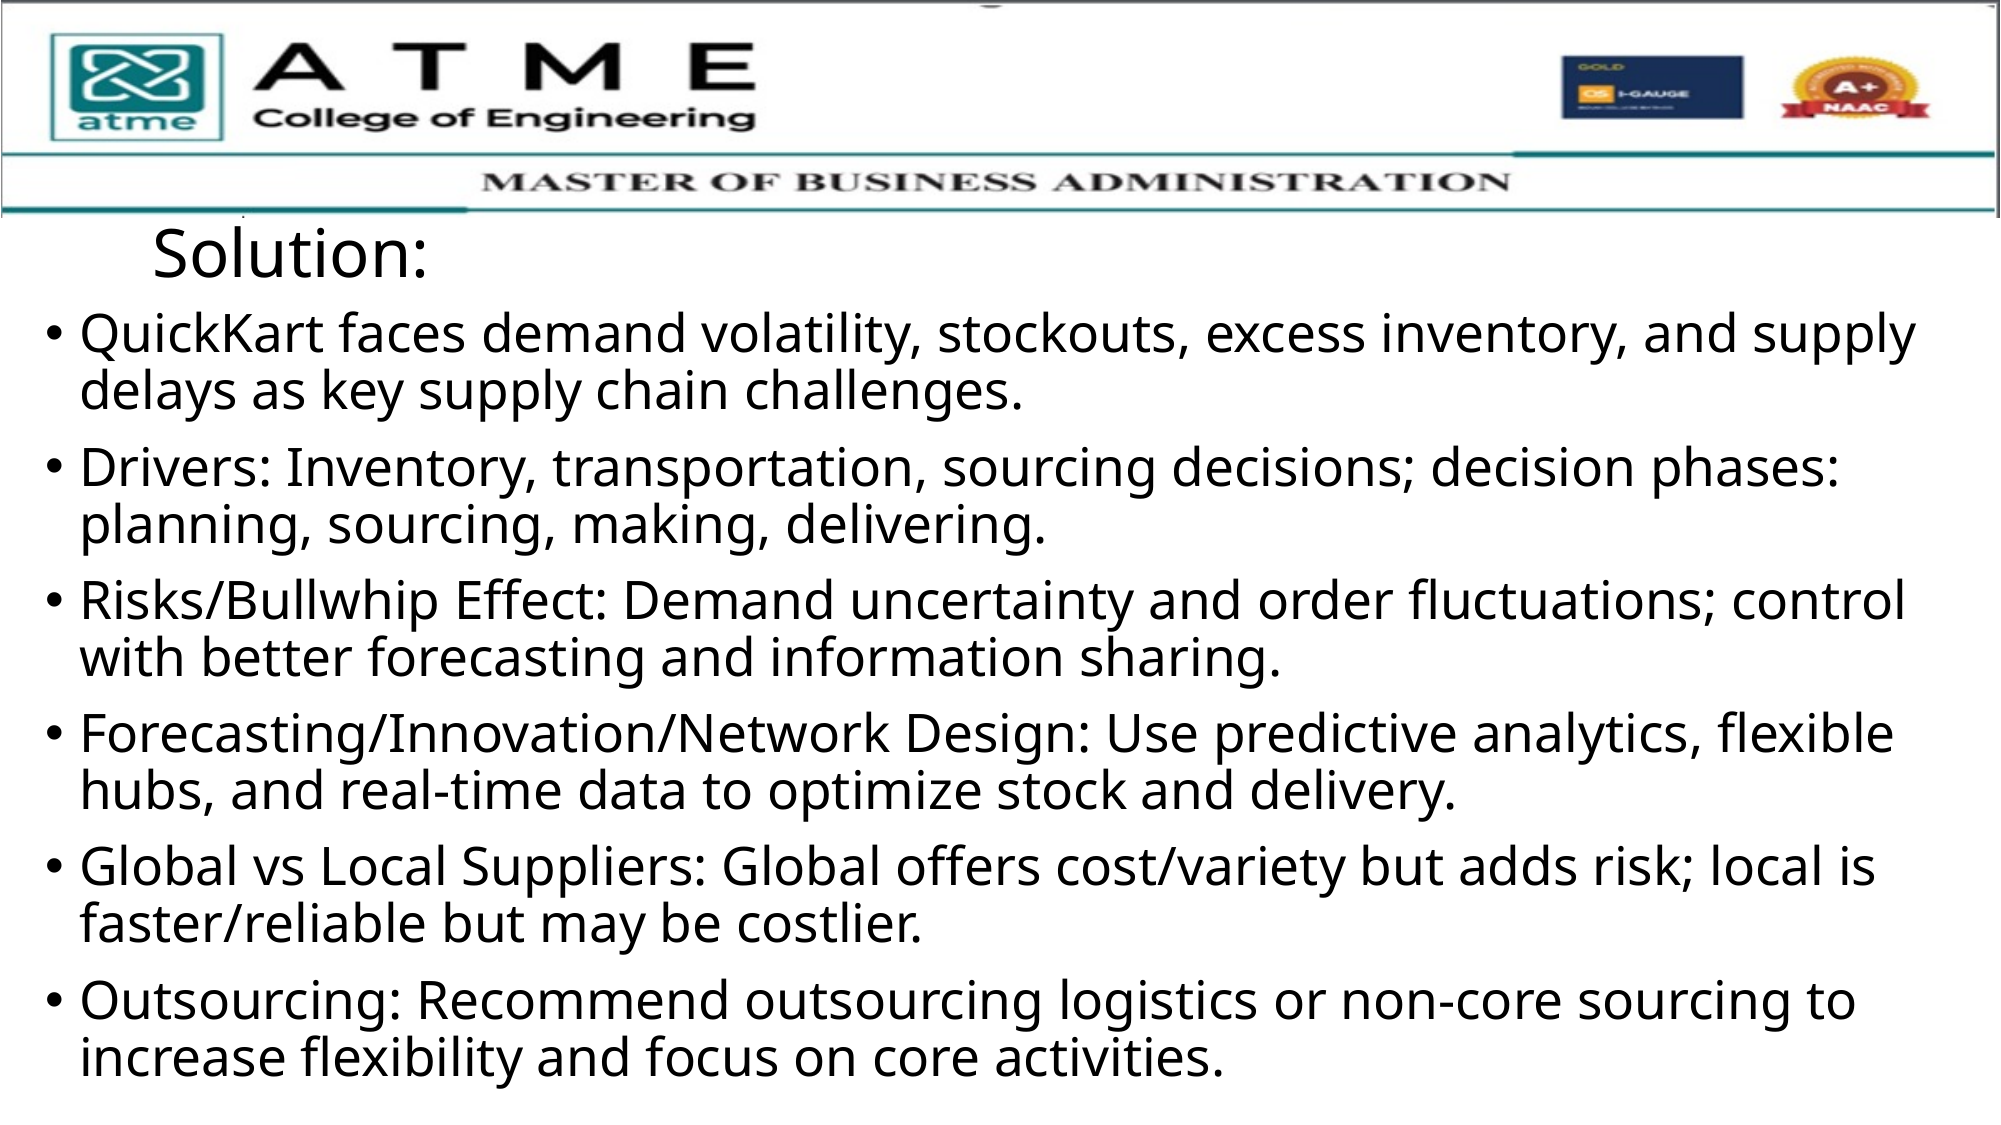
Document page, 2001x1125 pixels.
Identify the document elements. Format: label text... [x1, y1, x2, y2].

title Solution: [137, 211, 1863, 299]
picture [1, 0, 2000, 218]
list QuickKart faces demand volatility, stockouts, excess inventory, and supply delays as key supply chain challenges. Drivers: Inventory, transportation, sourcing decisions; decision phases: planning, sourcing, making, delivering. Risks/Bullwhip Effect: Demand uncertainty and order fluctuations; control with better forecasting and information sharing. Forecasting/Innovation/Network Design: Use predictive analytics, flexible hubs, and real-time data to optimize stock and delivery. Global vs Local Suppliers: Global offers cost/variety but adds risk; local is faster/reliable but may be costlier. Outsourcing: Recommend outsourcing logistics or non-core sourcing to increase flexibility and focus on core activities. [30, 299, 1965, 1097]
